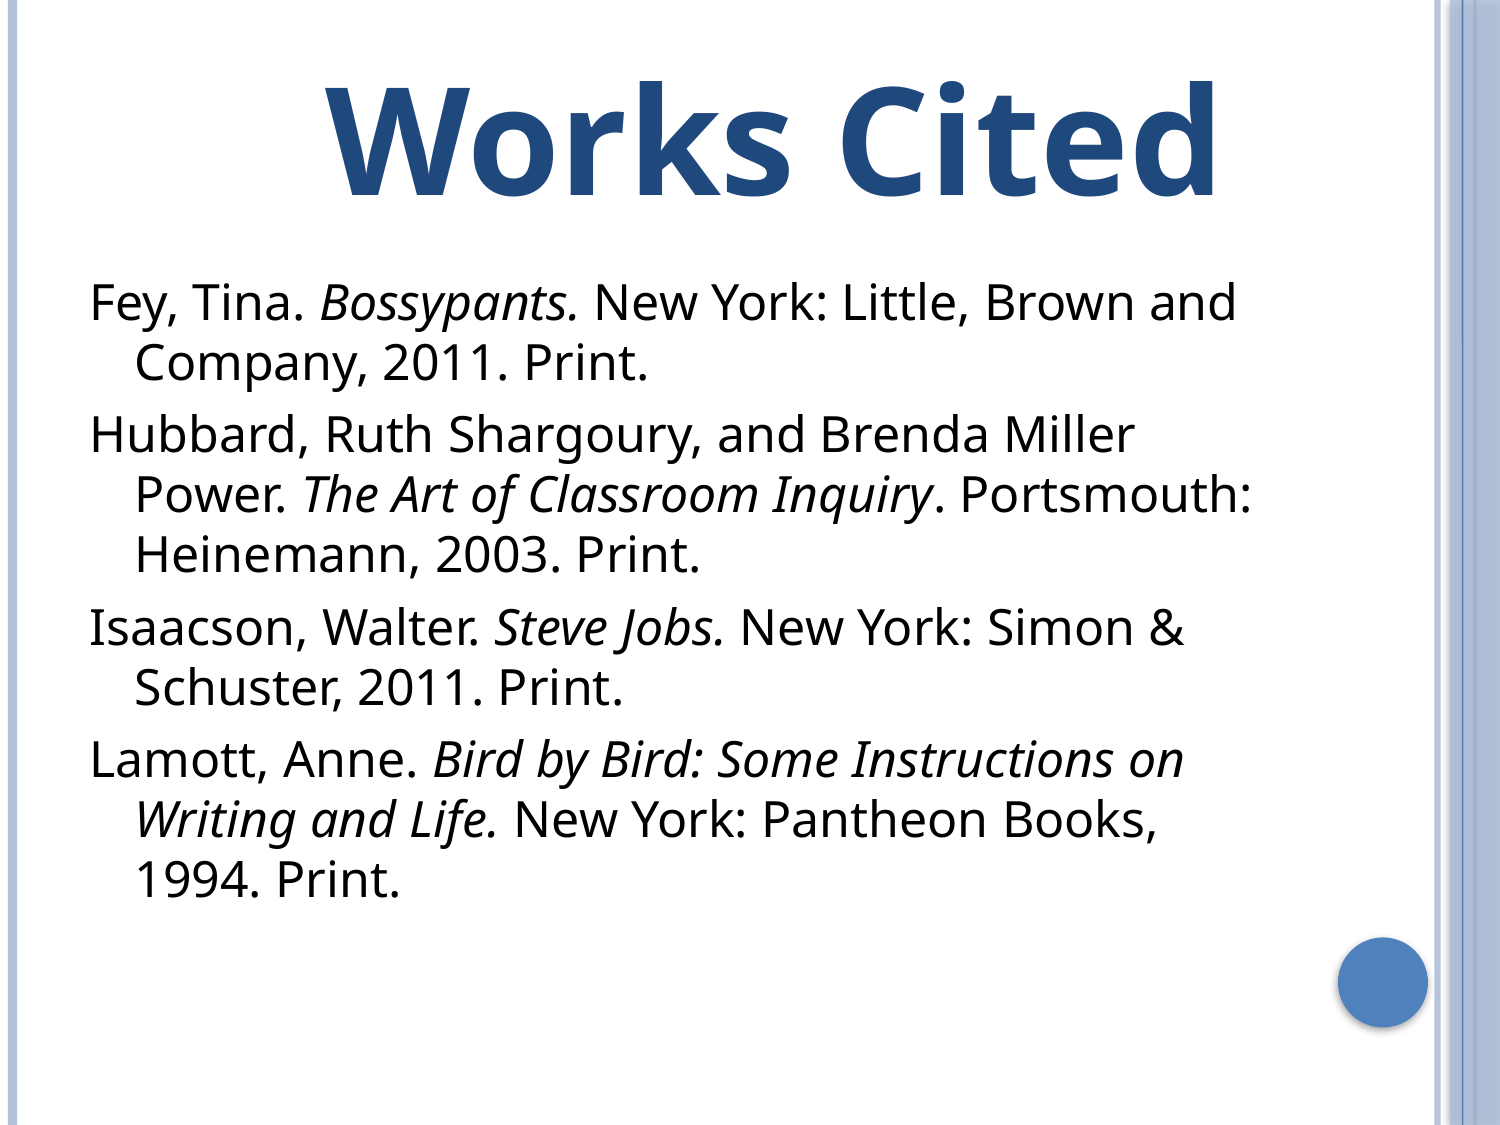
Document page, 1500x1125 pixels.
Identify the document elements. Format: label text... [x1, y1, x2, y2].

list Fey, Tina. Bossypants. New York: Little, Brown and Company, 2011. Print. Hubbard, Ruth Shargoury, and Brenda Miller Power. The Art of Classroom Inquiry. Portsmouth: Heinemann, 2003. Print. Isaacson, Walter. Steve Jobs. New York: Simon & Schuster, 2011. Print. Lamott, Anne. Bird by Bird: Some Instructions on Writing and Life. New York: Pantheon Books, 1994. Print. [75, 262, 1300, 1062]
title Works Cited [75, 45, 1475, 233]
